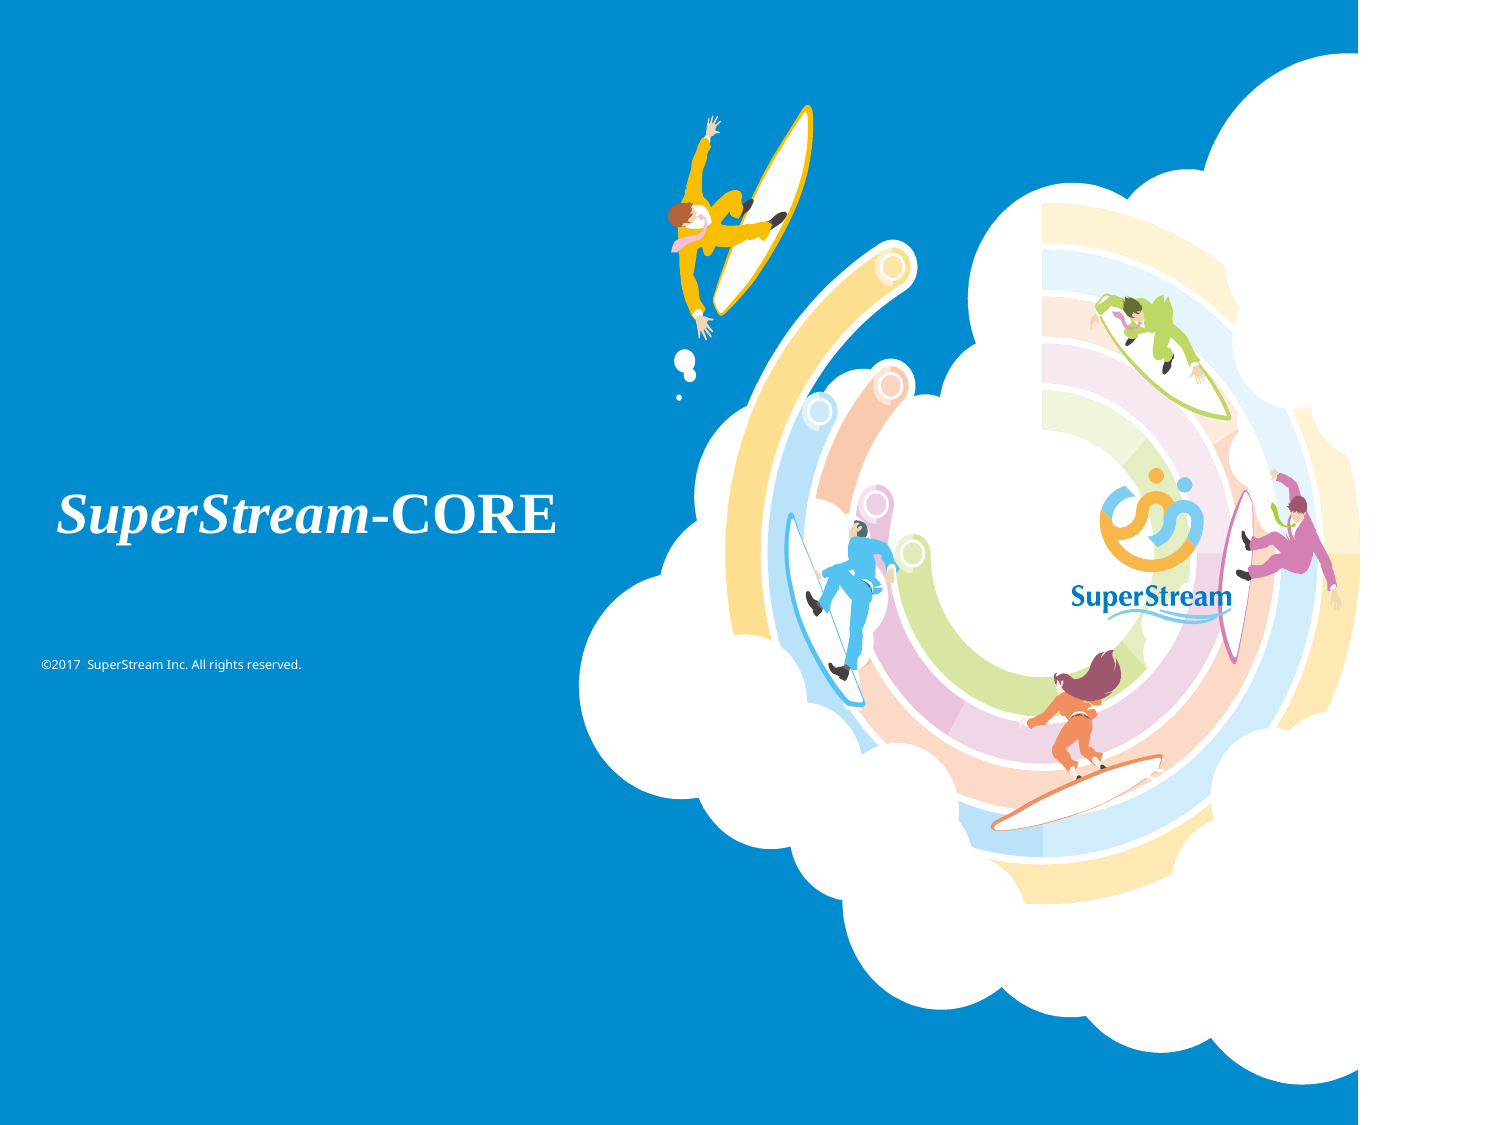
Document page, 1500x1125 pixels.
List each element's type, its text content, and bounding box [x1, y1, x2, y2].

text_box SuperStream-CORE [41, 468, 697, 553]
footer ©2017 SuperStream Inc. All rights reserved. [41, 656, 396, 687]
